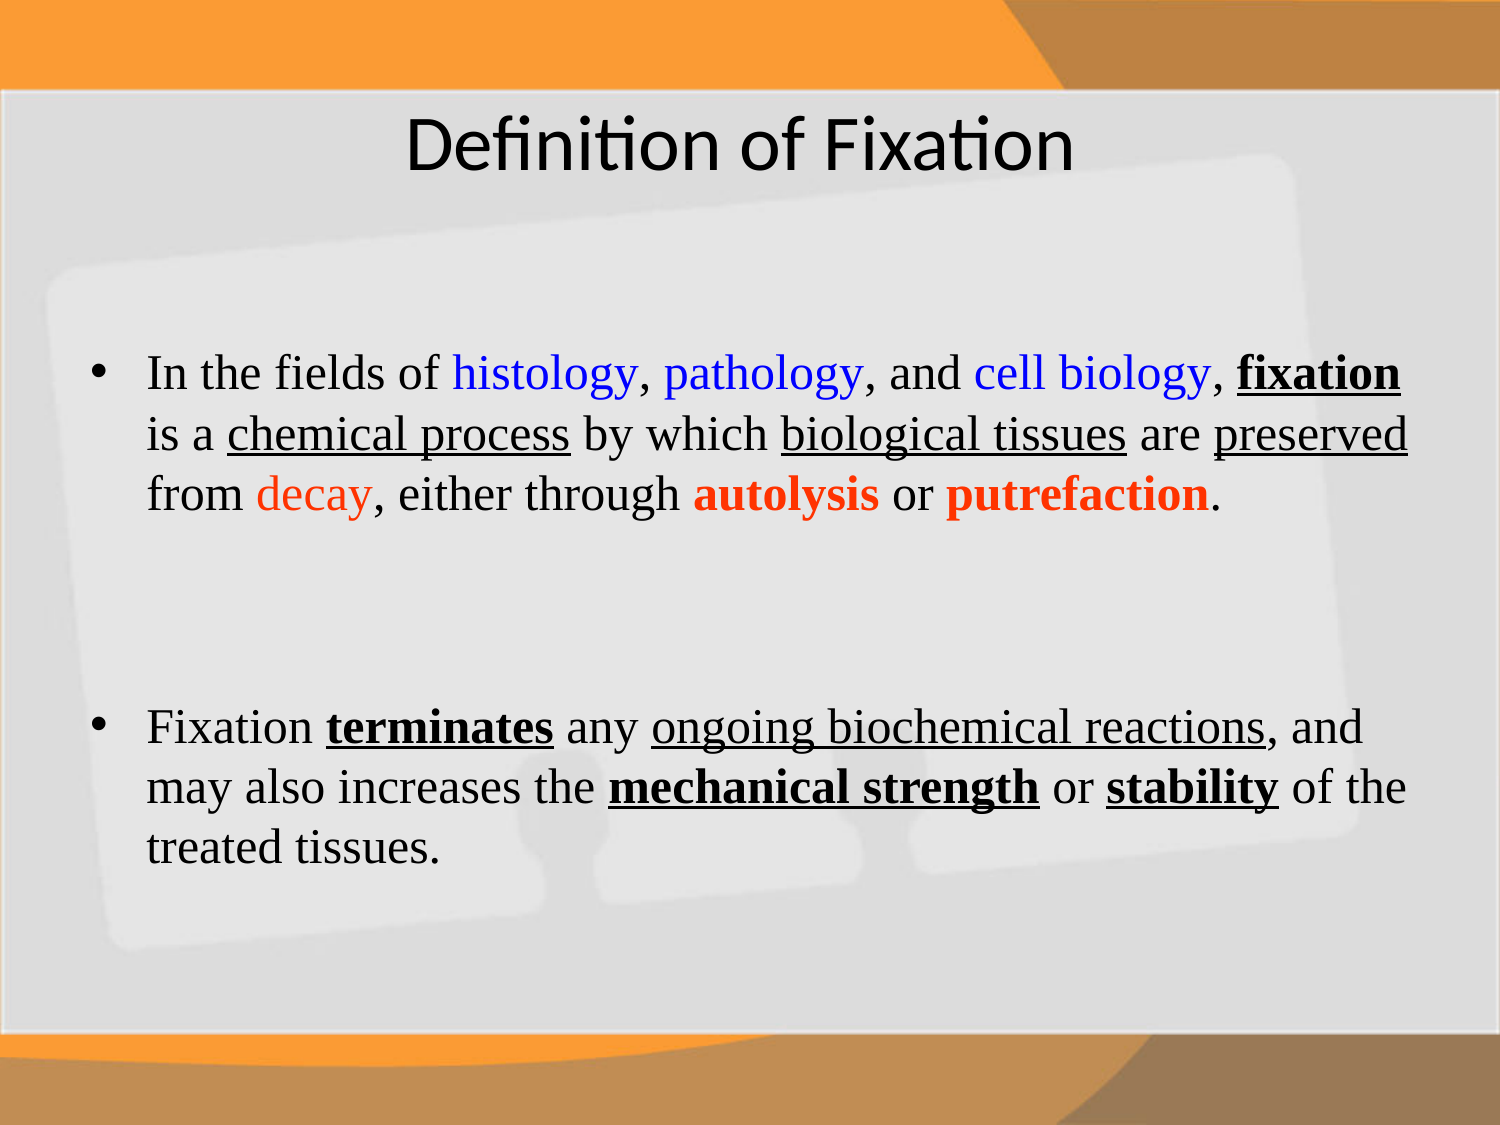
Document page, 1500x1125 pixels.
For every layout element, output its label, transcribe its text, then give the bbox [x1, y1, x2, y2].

list In the fields of histology, pathology, and cell biology, fixation is a chemical process by which biological tissues are preserved from decay, either through autolysis or putrefaction. Fixation terminates any ongoing biochemical reactions, and may also increases the mechanical strength or stability of the treated tissues. [75, 262, 1425, 1005]
title Definition of Fixation [75, 45, 1425, 233]
picture [0, 0, 1500, 1125]
